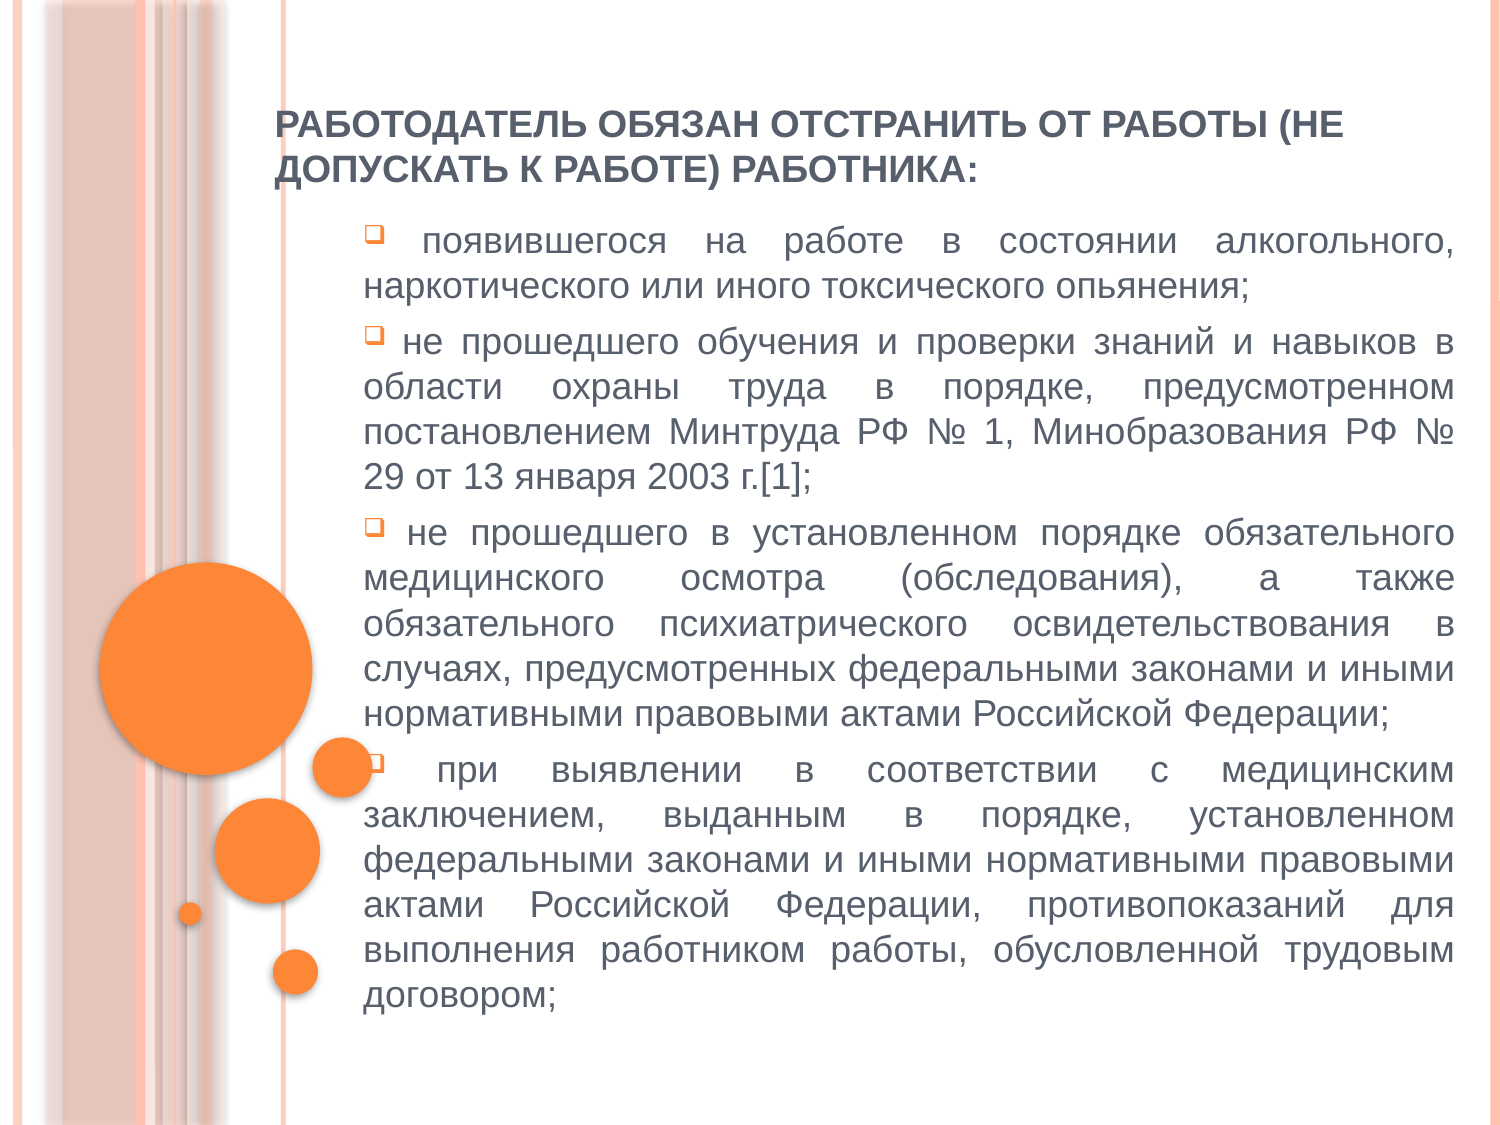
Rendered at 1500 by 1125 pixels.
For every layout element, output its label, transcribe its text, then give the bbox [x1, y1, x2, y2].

subtitle появившегося на работе в состоянии алкогольного, наркотического или иного токсического опьянения; не прошедшего обучения и проверки знаний и навыков в области охраны труда в порядке, предусмотренном постановлением Минтруда РФ № 1, Минобразования РФ № 29 от 13 января 2003 г.[1]; не прошедшего в установленном порядке обязательного медицинского осмотра (обследования), а также обязательного психиатрического освидетельствования в случаях, предусмотренных федеральными законами и иными нормативными правовыми актами Российской Федерации; при выявлении в соответствии с медицинским заключением, выданным в порядке, установленном федеральными законами и иными нормативными правовыми актами Российской Федерации, противопоказаний для выполнения работником работы, обусловленной трудовым договором; [348, 208, 1471, 1070]
title работодатель обязан отстранить от работы (не допускать к работе) работника: [259, 90, 1500, 244]
